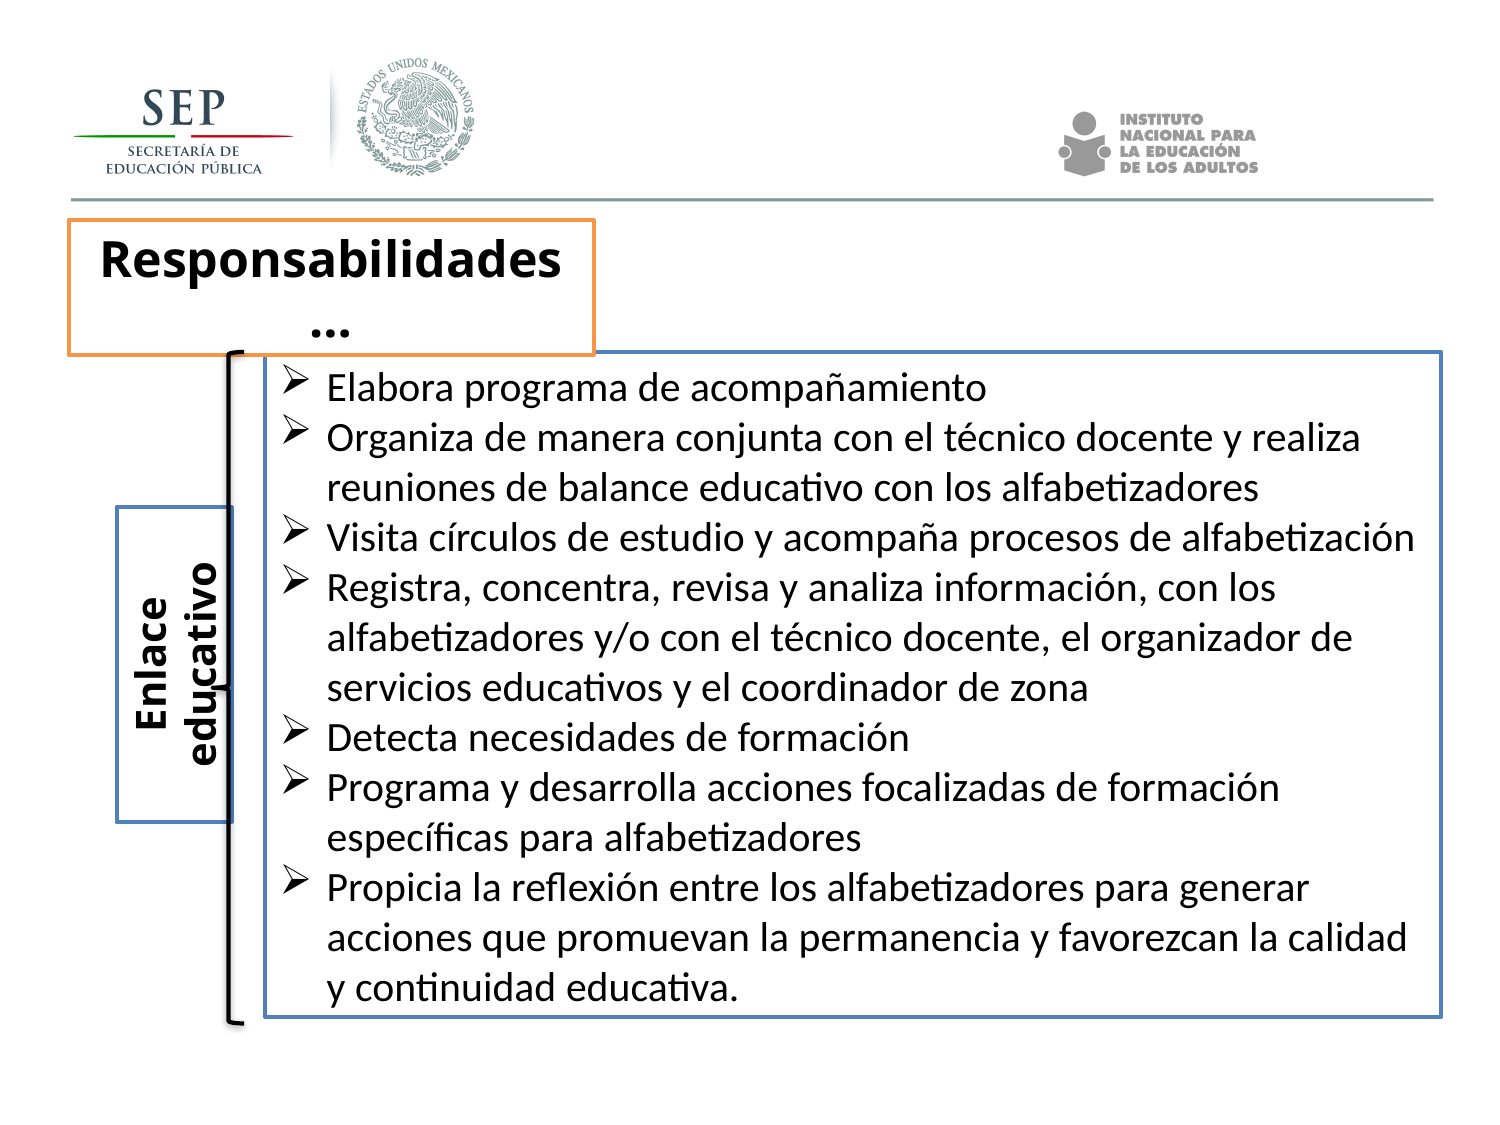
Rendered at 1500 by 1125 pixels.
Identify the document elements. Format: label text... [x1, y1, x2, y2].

text_box Responsabilidades … [67, 218, 596, 357]
text_box Elabora programa de acompañamiento Organiza de manera conjunta con el técnico docente y realiza reuniones de balance educativo con los alfabetizadores Visita círculos de estudio y acompaña procesos de alfabetización Registra, concentra, revisa y analiza información, con los alfabetizadores y/o con el técnico docente, el organizador de servicios educativos y el coordinador de zona Detecta necesidades de formación Programa y desarrolla acciones focalizadas de formación específicas para alfabetizadores Propicia la reflexión entre los alfabetizadores para generar acciones que promuevan la permanencia y favorezcan la calidad y continuidad educativa. [263, 350, 1443, 1019]
text_box Enlace educativo [115, 505, 221, 824]
text_box [210, 349, 245, 1026]
picture [71, 0, 1494, 1125]
